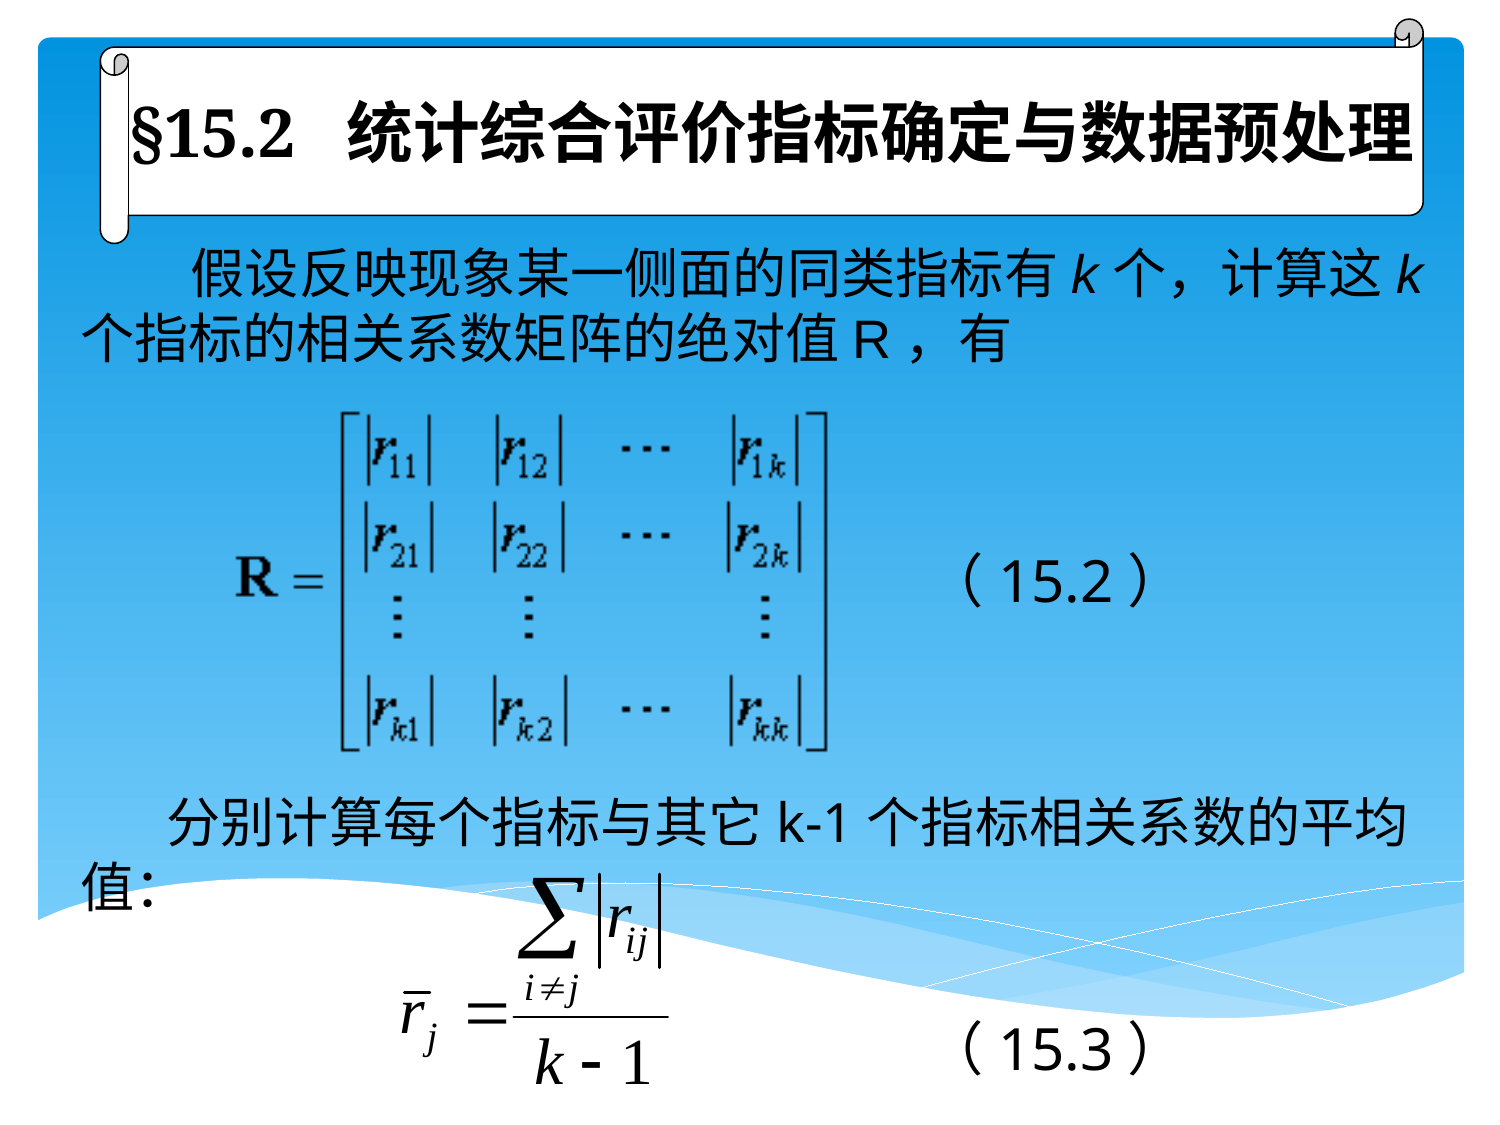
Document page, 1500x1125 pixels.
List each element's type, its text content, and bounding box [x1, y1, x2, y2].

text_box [389, 857, 681, 1100]
subtitle 假设反映现象某一侧面的同类指标有k个，计算这k个指标的相关系数矩阵的绝对值R，有 （15.2） 分别计算每个指标与其它k-1个指标相关系数的平均值： （15.3） [64, 156, 1447, 1125]
picture [228, 396, 841, 768]
text_box §15.2 统计综合评价指标确定与数据预处理 [100, 19, 1424, 244]
